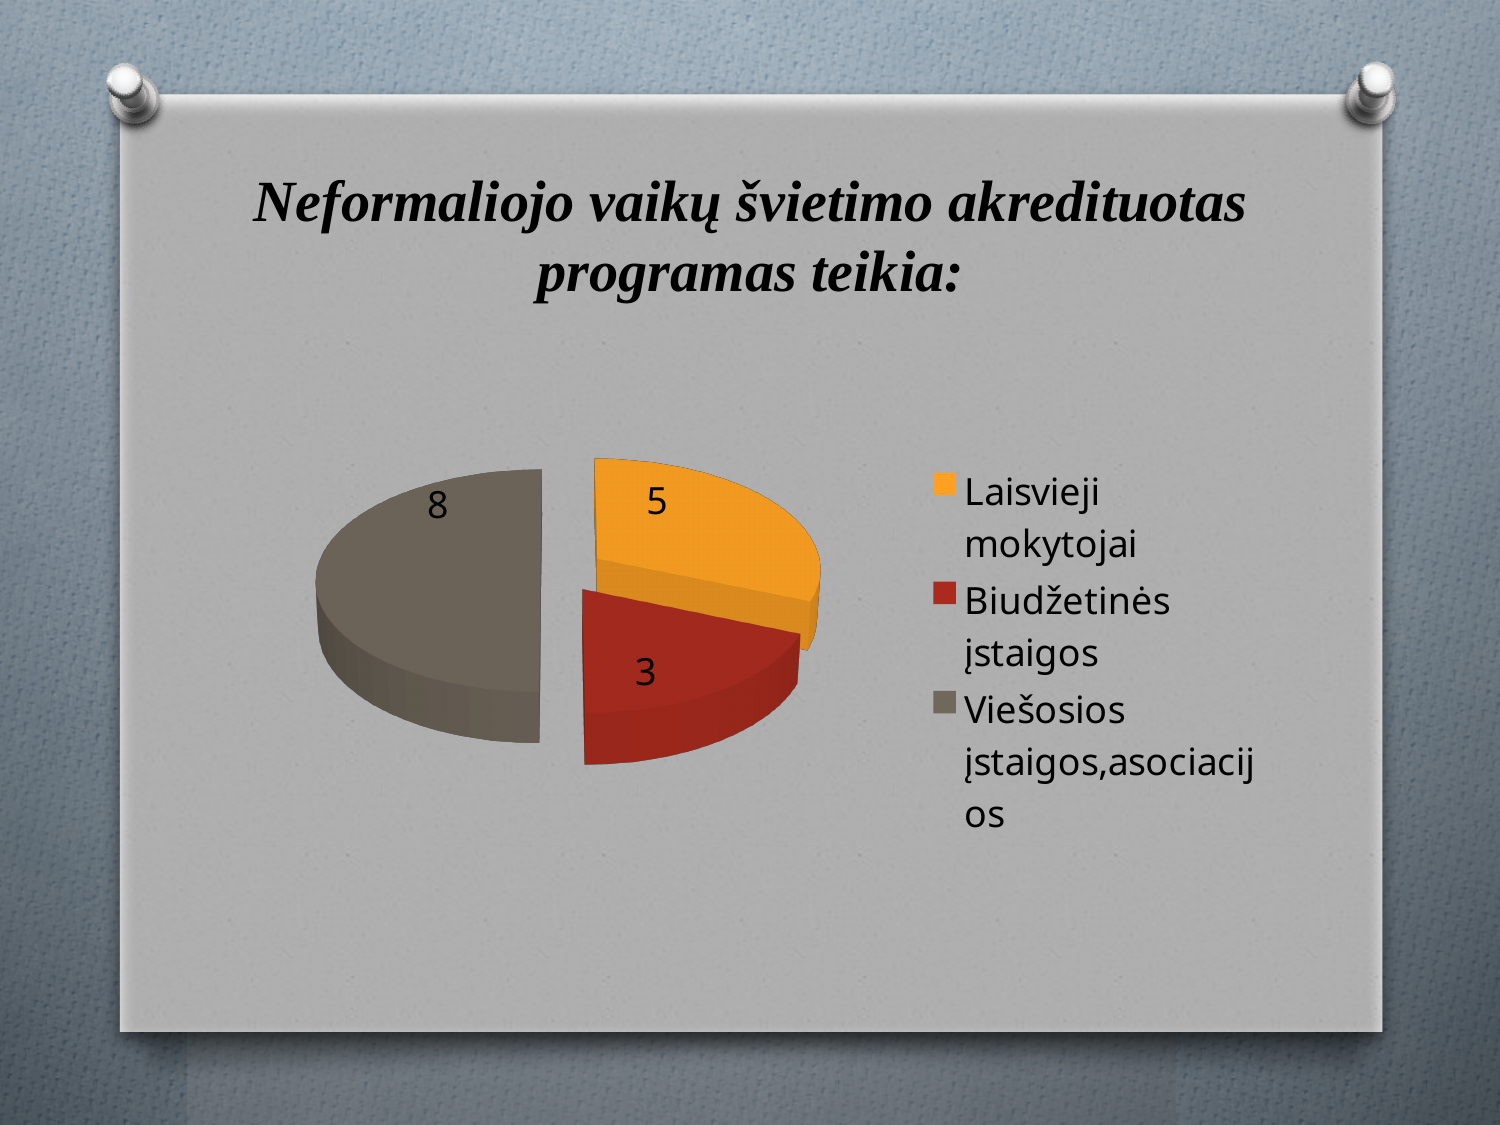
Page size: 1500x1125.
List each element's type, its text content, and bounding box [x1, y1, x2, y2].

picture [1317, 35, 1439, 156]
chart [229, 302, 1298, 970]
picture [75, 29, 198, 153]
title Neformaliojo vaikų švietimo akredituotas programas teikia: [179, 134, 1323, 332]
